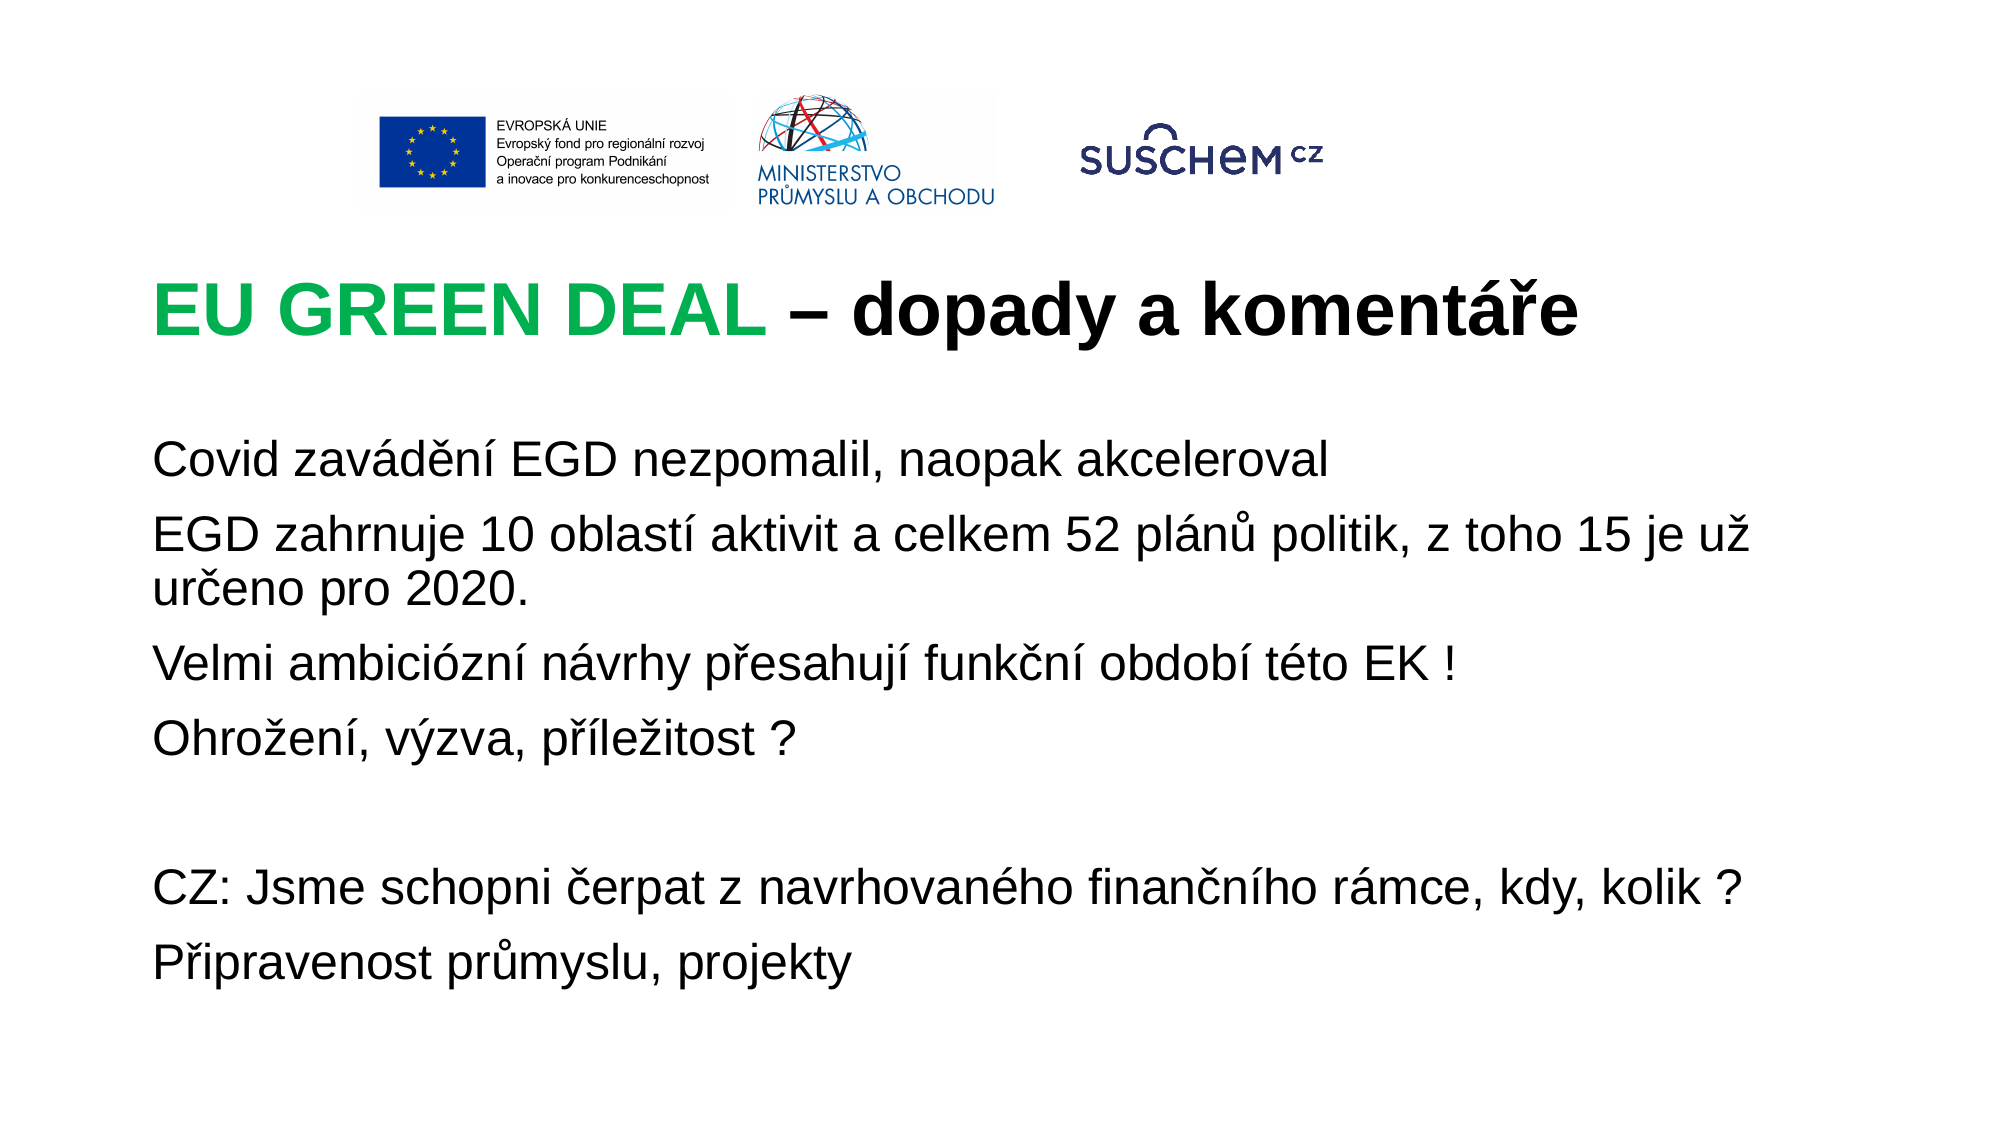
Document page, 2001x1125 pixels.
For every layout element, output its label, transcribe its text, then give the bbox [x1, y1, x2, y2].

title EU GREEN DEAL – dopady a komentáře [137, 208, 1863, 414]
picture [356, 93, 733, 208]
picture [1045, 87, 1357, 208]
list Covid zavádění EGD nezpomalil, naopak akceleroval EGD zahrnuje 10 oblastí aktivit a celkem 52 plánů politik, z toho 15 je už určeno pro 2020. Velmi ambiciózní návrhy přesahují funkční období této EK ! Ohrožení, výzva, příležitost ? CZ: Jsme schopni čerpat z navrhovaného finančního rámce, kdy, kolik ? Připravenost průmyslu, projekty [137, 425, 1863, 1101]
